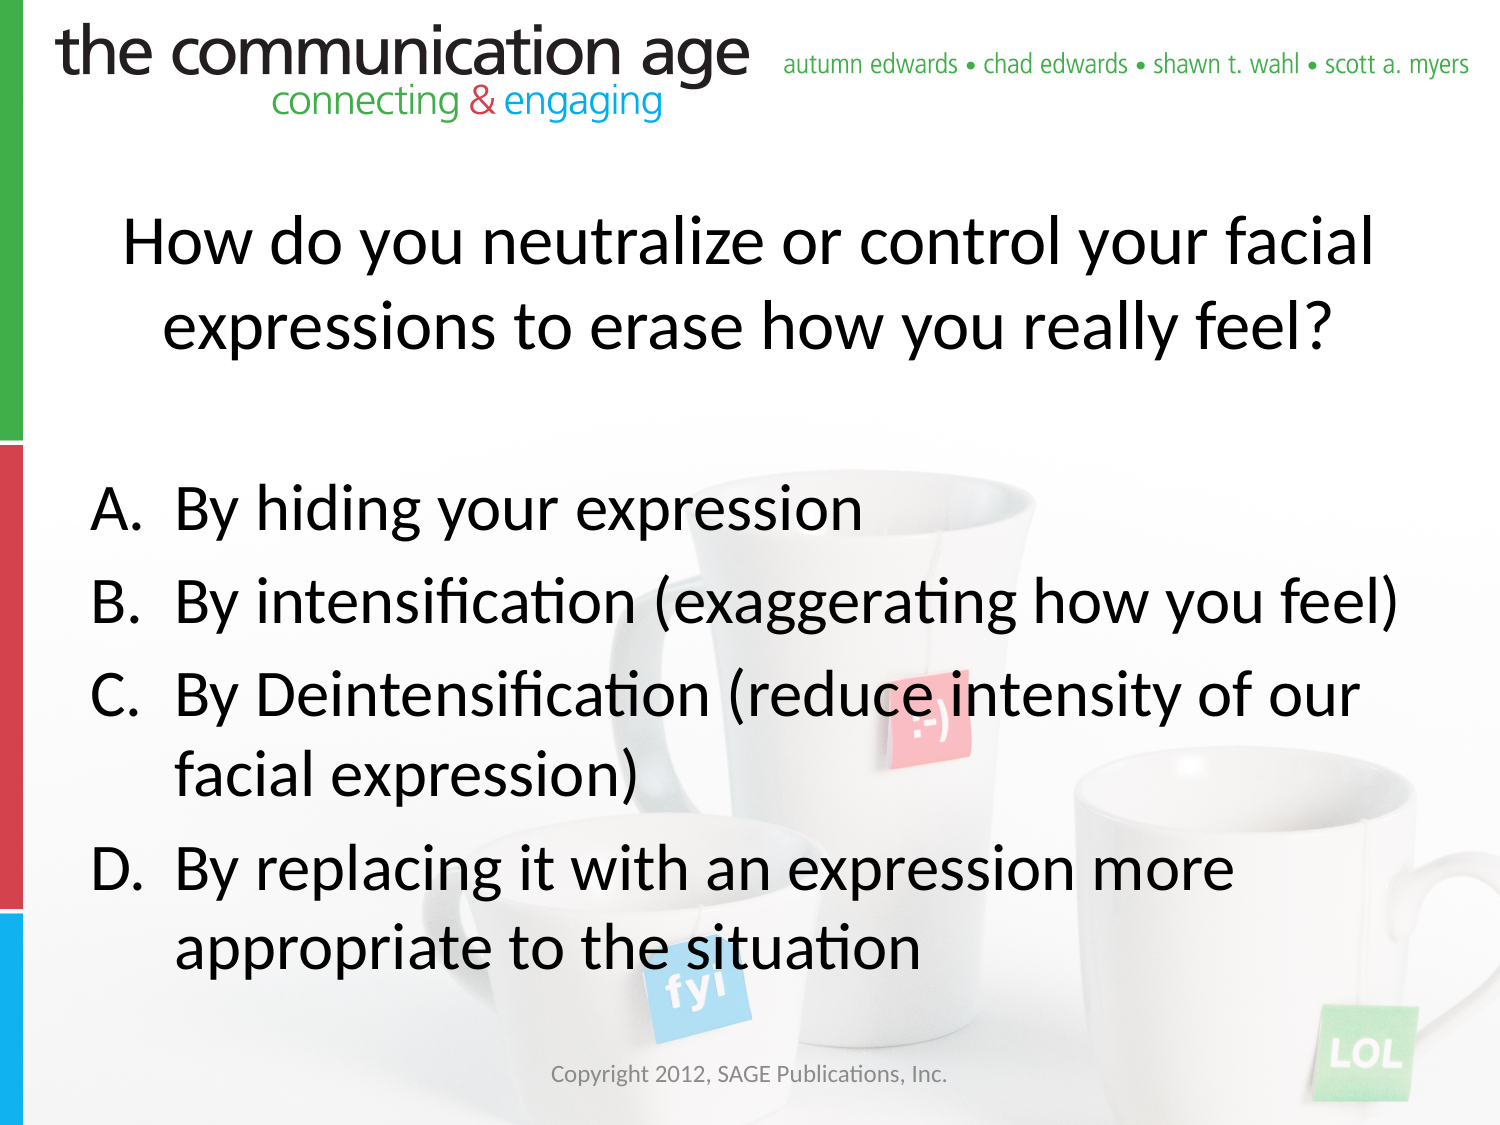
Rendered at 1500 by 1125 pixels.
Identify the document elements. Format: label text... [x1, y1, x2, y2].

title How do you neutralize or control your facial expressions to erase how you really feel? [75, 185, 1425, 373]
list By hiding your expression By intensification (exaggerating how you feel) By Deintensification (reduce intensity of our facial expression) By replacing it with an expression more appropriate to the situation [75, 456, 1425, 1005]
picture [0, 0, 1500, 1125]
footer Copyright 2012, SAGE Publications, Inc. [512, 1042, 988, 1103]
